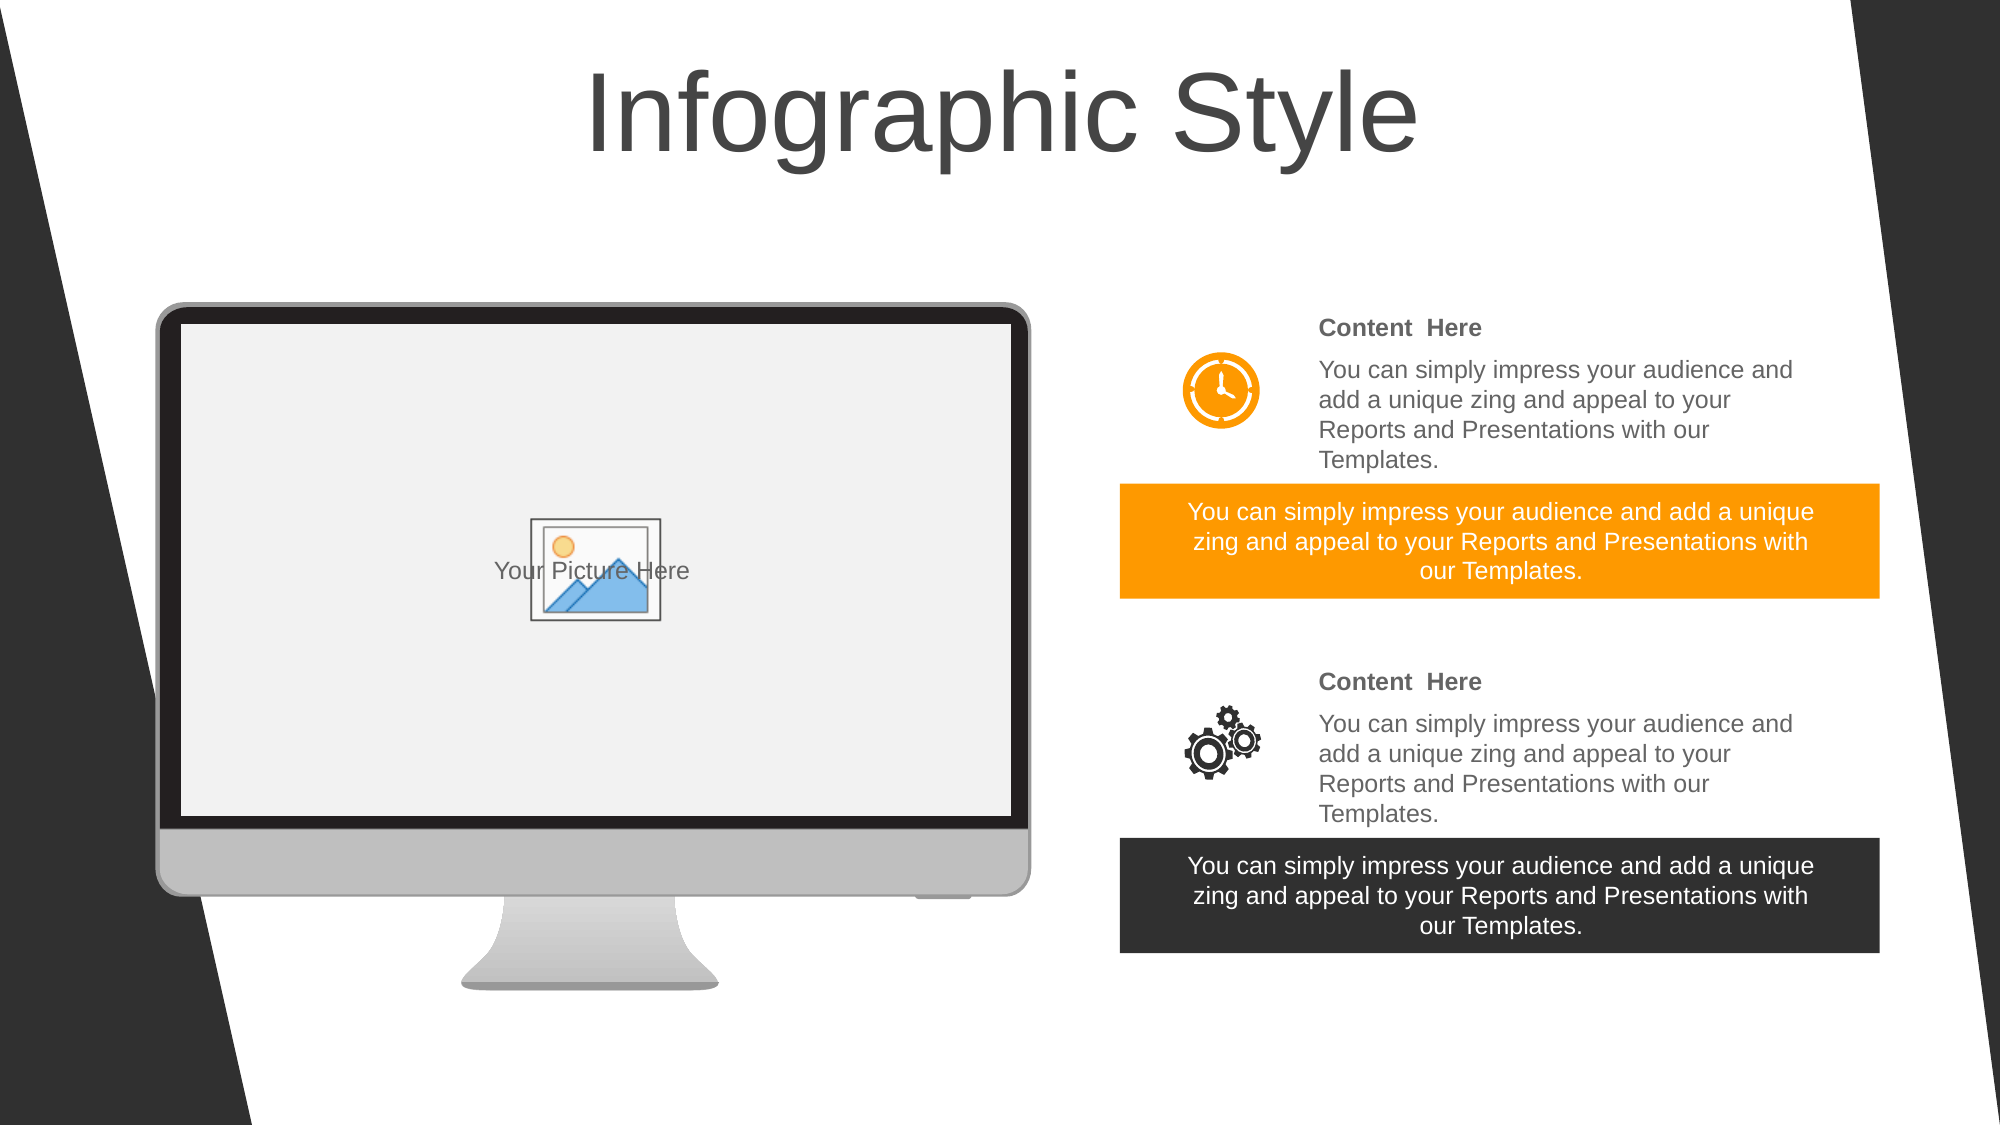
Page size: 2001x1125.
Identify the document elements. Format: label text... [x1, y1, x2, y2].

text_box [1183, 703, 1263, 781]
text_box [1303, 657, 1842, 807]
text_box [1119, 837, 1881, 954]
text_box You can simply impress your audience and add a unique zing and appeal to your Reports and Presentations with our Templates. [1168, 842, 1835, 947]
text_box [1303, 303, 1842, 452]
list Infographic Style [53, 55, 1952, 175]
text_box [1119, 483, 1881, 600]
text_box You can simply impress your audience and add a unique zing and appeal to your Reports and Presentations with our Templates. [1168, 487, 1835, 593]
picture [180, 323, 1011, 817]
text_box [1181, 351, 1261, 430]
